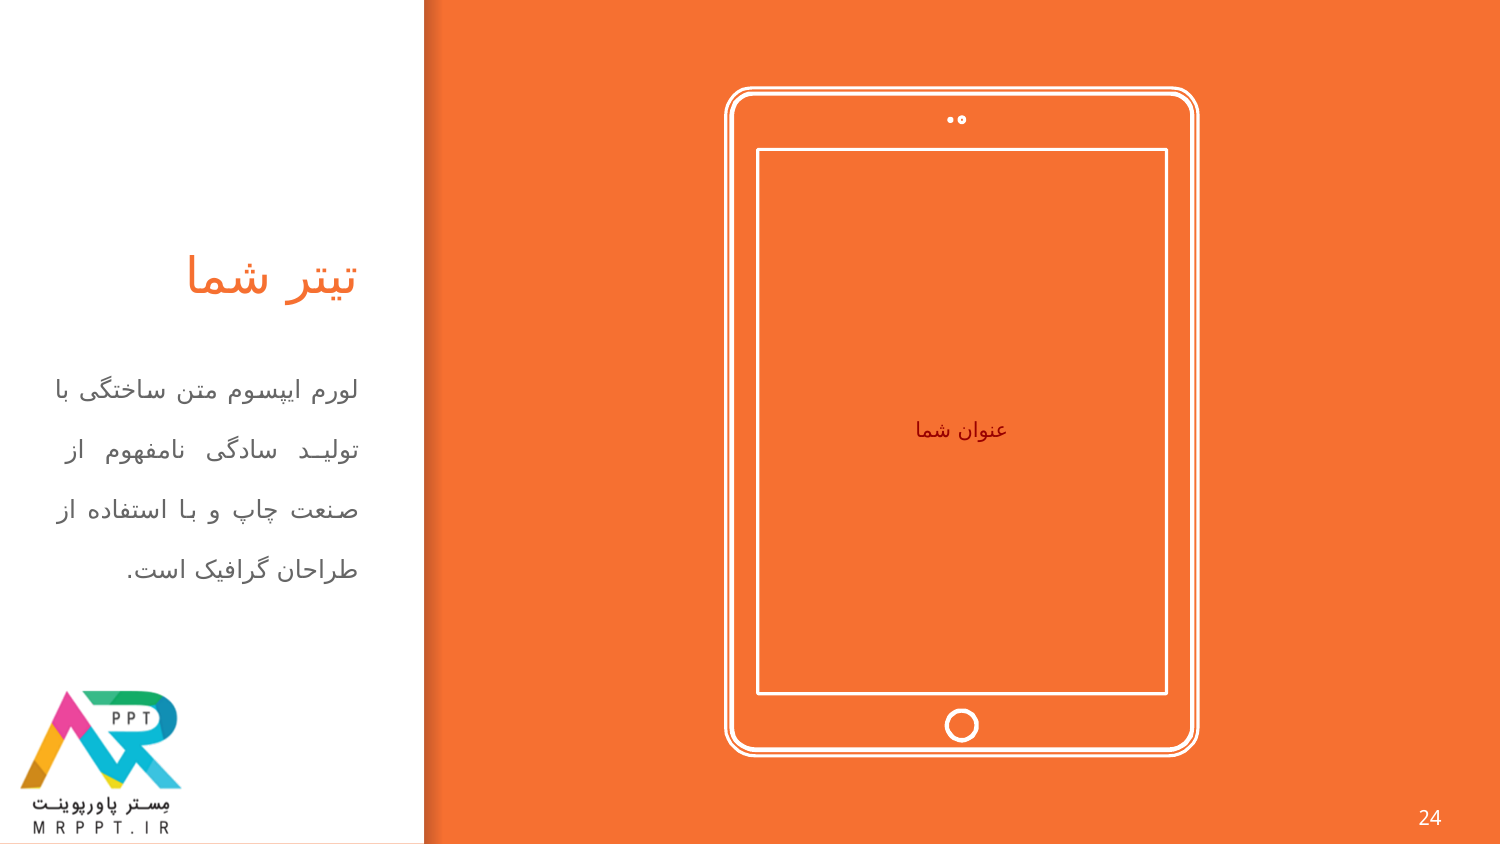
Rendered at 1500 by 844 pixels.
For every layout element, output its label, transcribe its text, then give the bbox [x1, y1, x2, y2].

list لورم ایپسوم متن ساختگی با تولید سادگی نامفهوم از صنعت چاپ و با استفاده از طراحان گرافیک است. [38, 328, 375, 748]
picture [0, 682, 201, 844]
text_box [725, 87, 1199, 756]
slide_number 24 [1403, 779, 1494, 844]
title تیتر شما [38, 94, 375, 319]
text_box عنوان شما [757, 149, 1167, 697]
